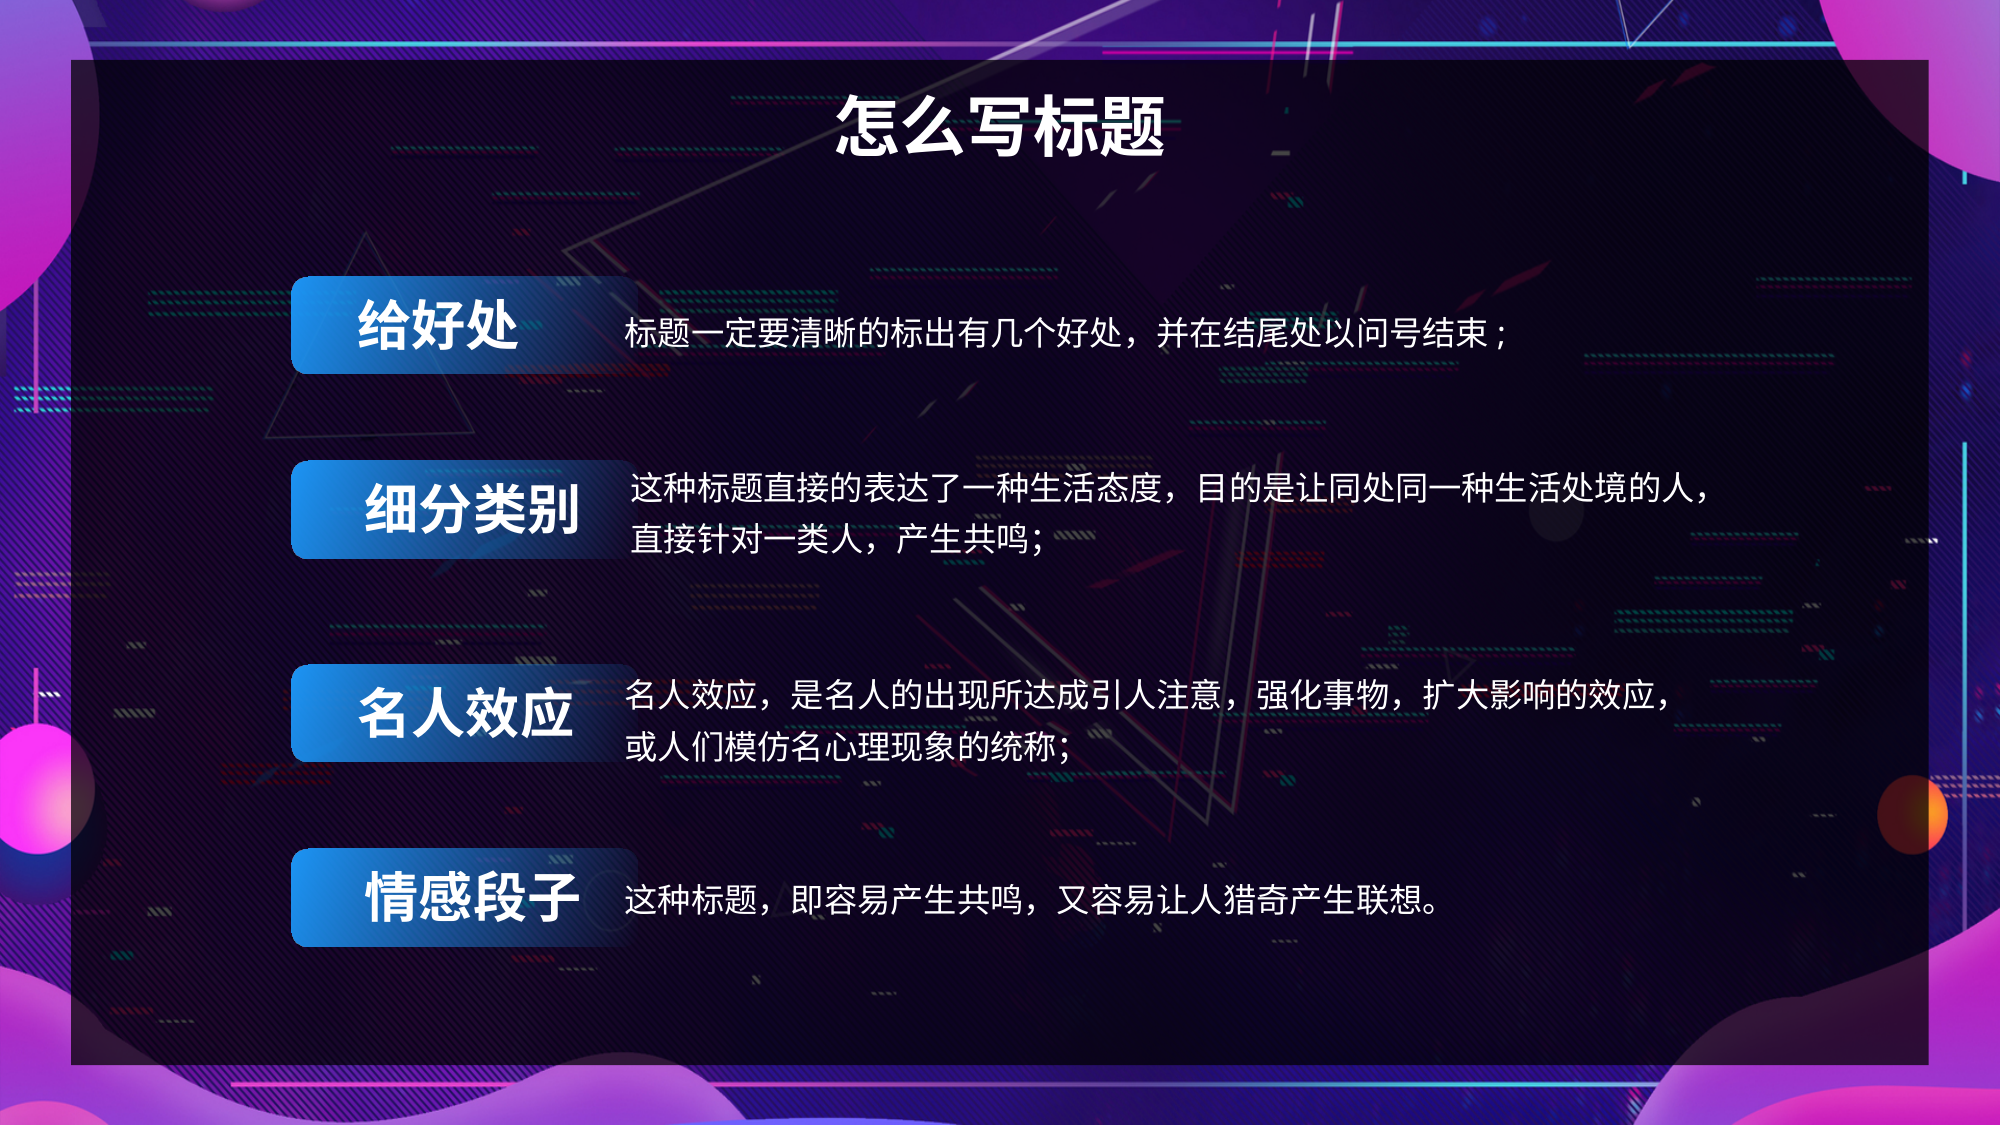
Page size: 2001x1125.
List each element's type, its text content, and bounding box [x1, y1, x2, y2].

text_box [291, 276, 638, 374]
text_box 怎么写标题 [730, 77, 1270, 173]
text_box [291, 664, 638, 762]
picture [0, 0, 2000, 1125]
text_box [291, 460, 638, 558]
text_box 标题一定要清晰的标出有几个好处，并在结尾处以问号结束; [638, 293, 1568, 360]
text_box 这种标题，即容易产生共鸣，又容易让人猎奇产生联想。 [638, 860, 1551, 927]
text_box 名人效应，是名人的出现所达成引人注意，强化事物，扩大影响的效应，或人们模仿名心理现象的统称； [609, 654, 1708, 774]
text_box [291, 848, 638, 947]
text_box 这种标题直接的表达了一种生活态度，目的是让同处同一种生活处境的人，直接针对一类人，产生共鸣； [615, 447, 1734, 566]
